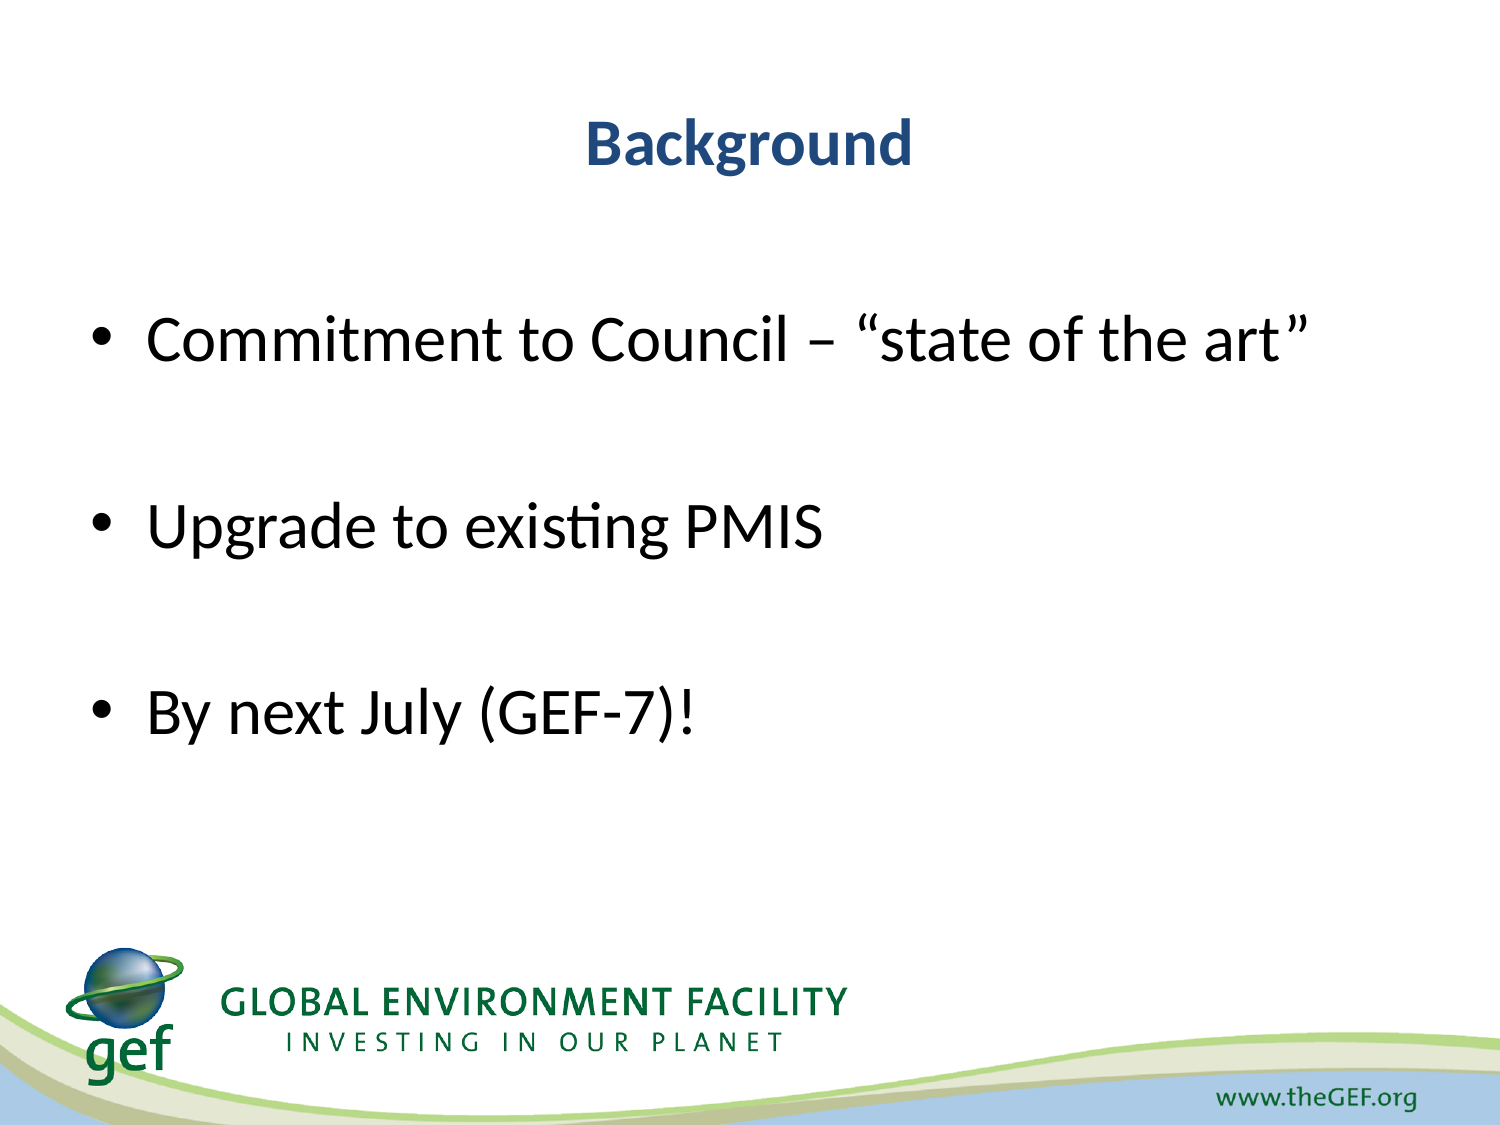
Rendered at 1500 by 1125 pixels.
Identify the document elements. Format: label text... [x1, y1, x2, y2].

list Commitment to Council – “state of the art” Upgrade to existing PMIS By next July (GEF-7)! [74, 287, 1426, 1026]
title Background [74, 44, 1426, 233]
picture [0, 920, 1500, 1125]
